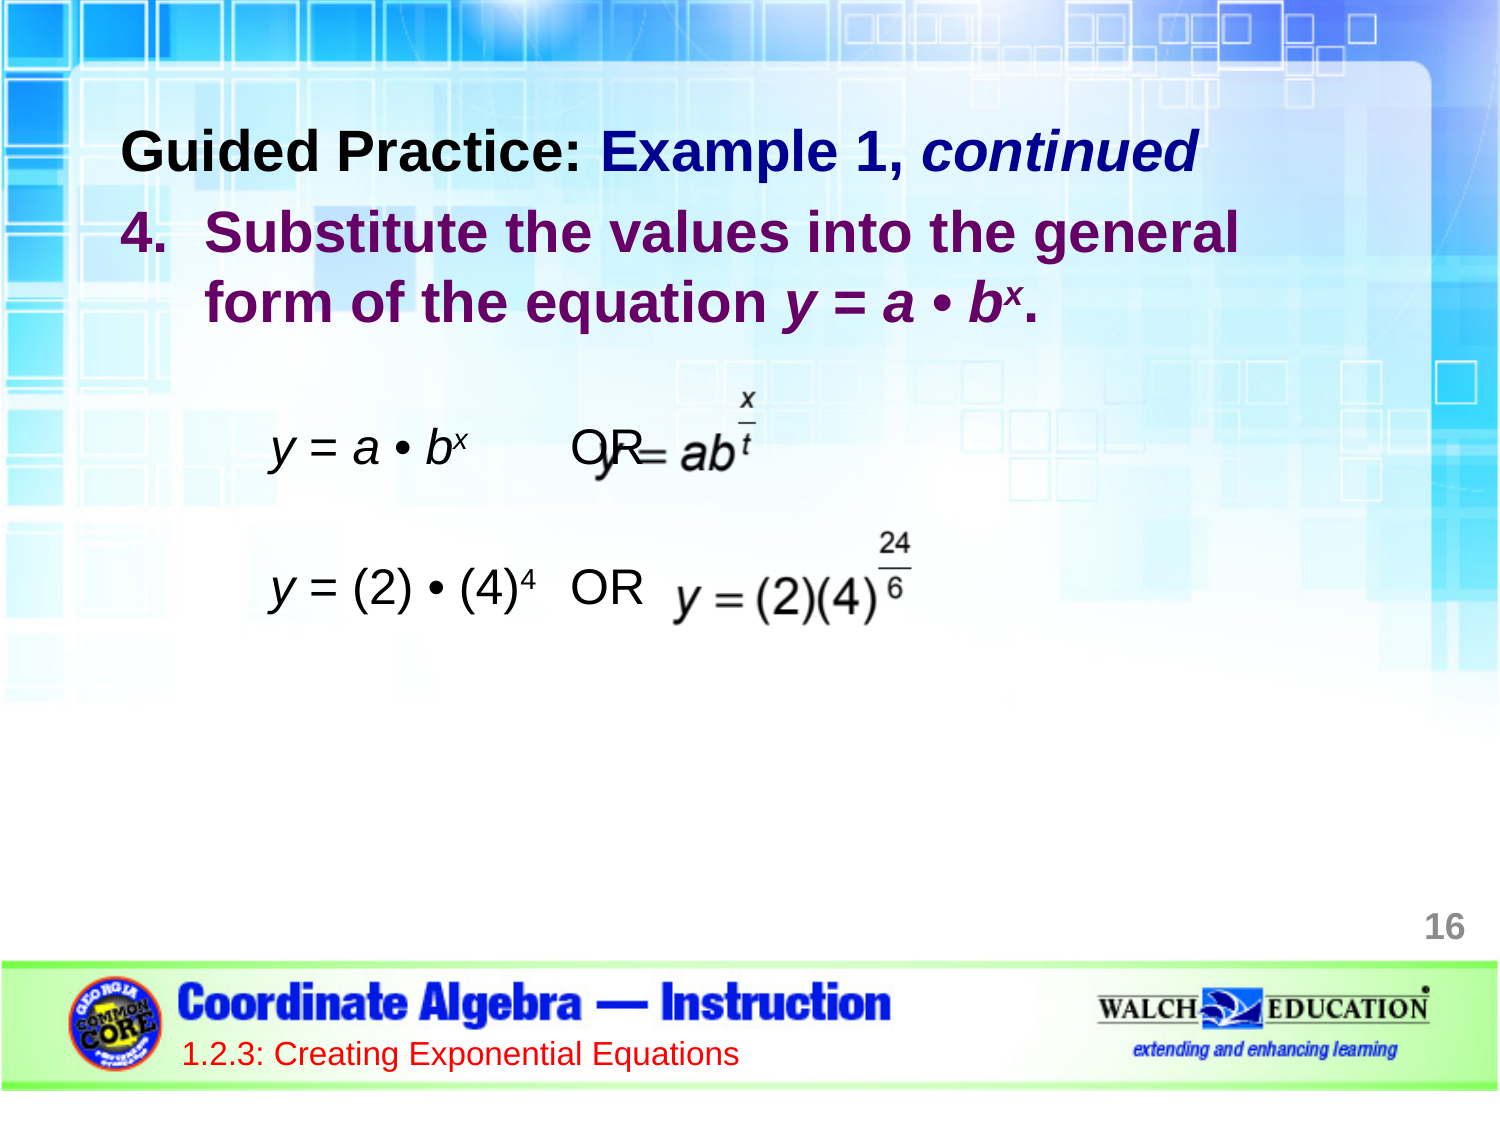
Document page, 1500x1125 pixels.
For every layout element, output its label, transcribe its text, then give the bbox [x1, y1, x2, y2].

slide_number 16 [1361, 901, 1481, 949]
subtitle Guided Practice: Example 1, continued Substitute the values into the general form of the equation y = a • bx. y = a • bx OR y = (2) • (4)4 OR [105, 105, 1394, 925]
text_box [669, 521, 917, 626]
list 1.2.3: Creating Exponential Equations [166, 1024, 1074, 1069]
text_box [592, 376, 758, 483]
picture [1, 0, 1500, 1091]
